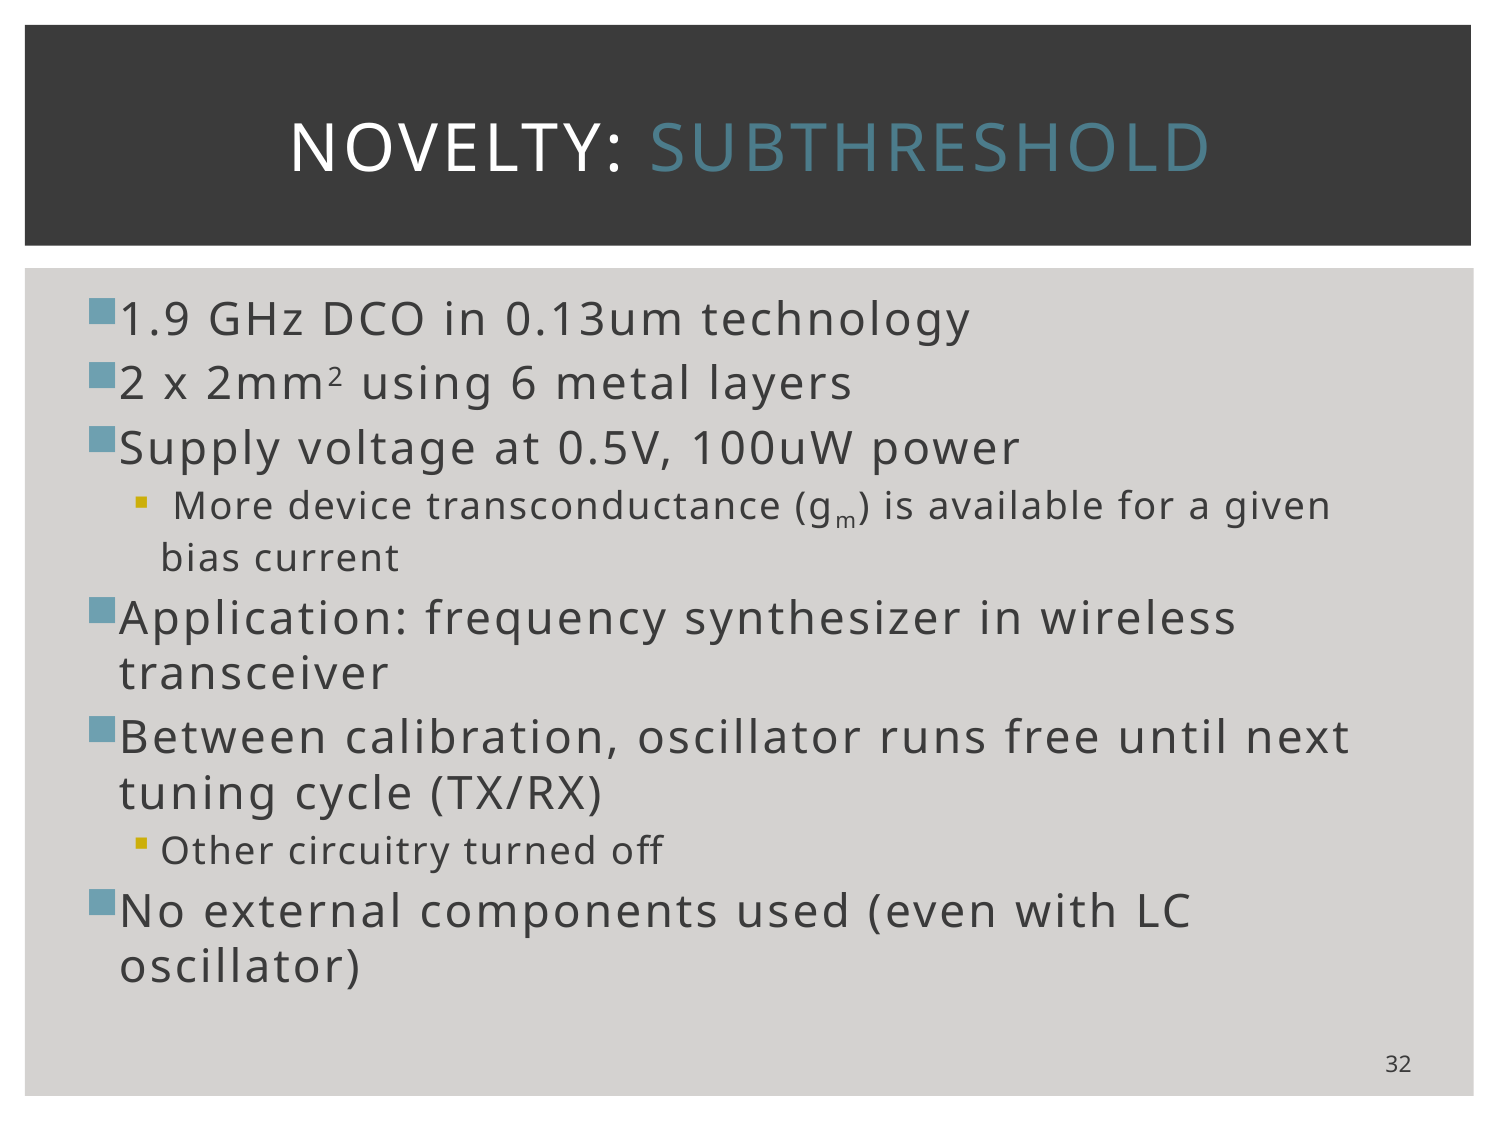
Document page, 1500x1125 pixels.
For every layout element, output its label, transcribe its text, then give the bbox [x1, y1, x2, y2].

list 1.9 GHz DCO in 0.13um technology 2 x 2mm2 using 6 metal layers Supply voltage at 0.5V, 100uW power More device transconductance (gm) is available for a given bias current Application: frequency synthesizer in wireless transceiver Between calibration, oscillator runs free until next tuning cycle (TX/RX) Other circuitry turned off No external components used (even with LC oscillator) [62, 281, 1442, 1005]
title NOVELTY: SUBTHRESHOLD [62, 58, 1438, 232]
slide_number 32 [1349, 1041, 1448, 1089]
